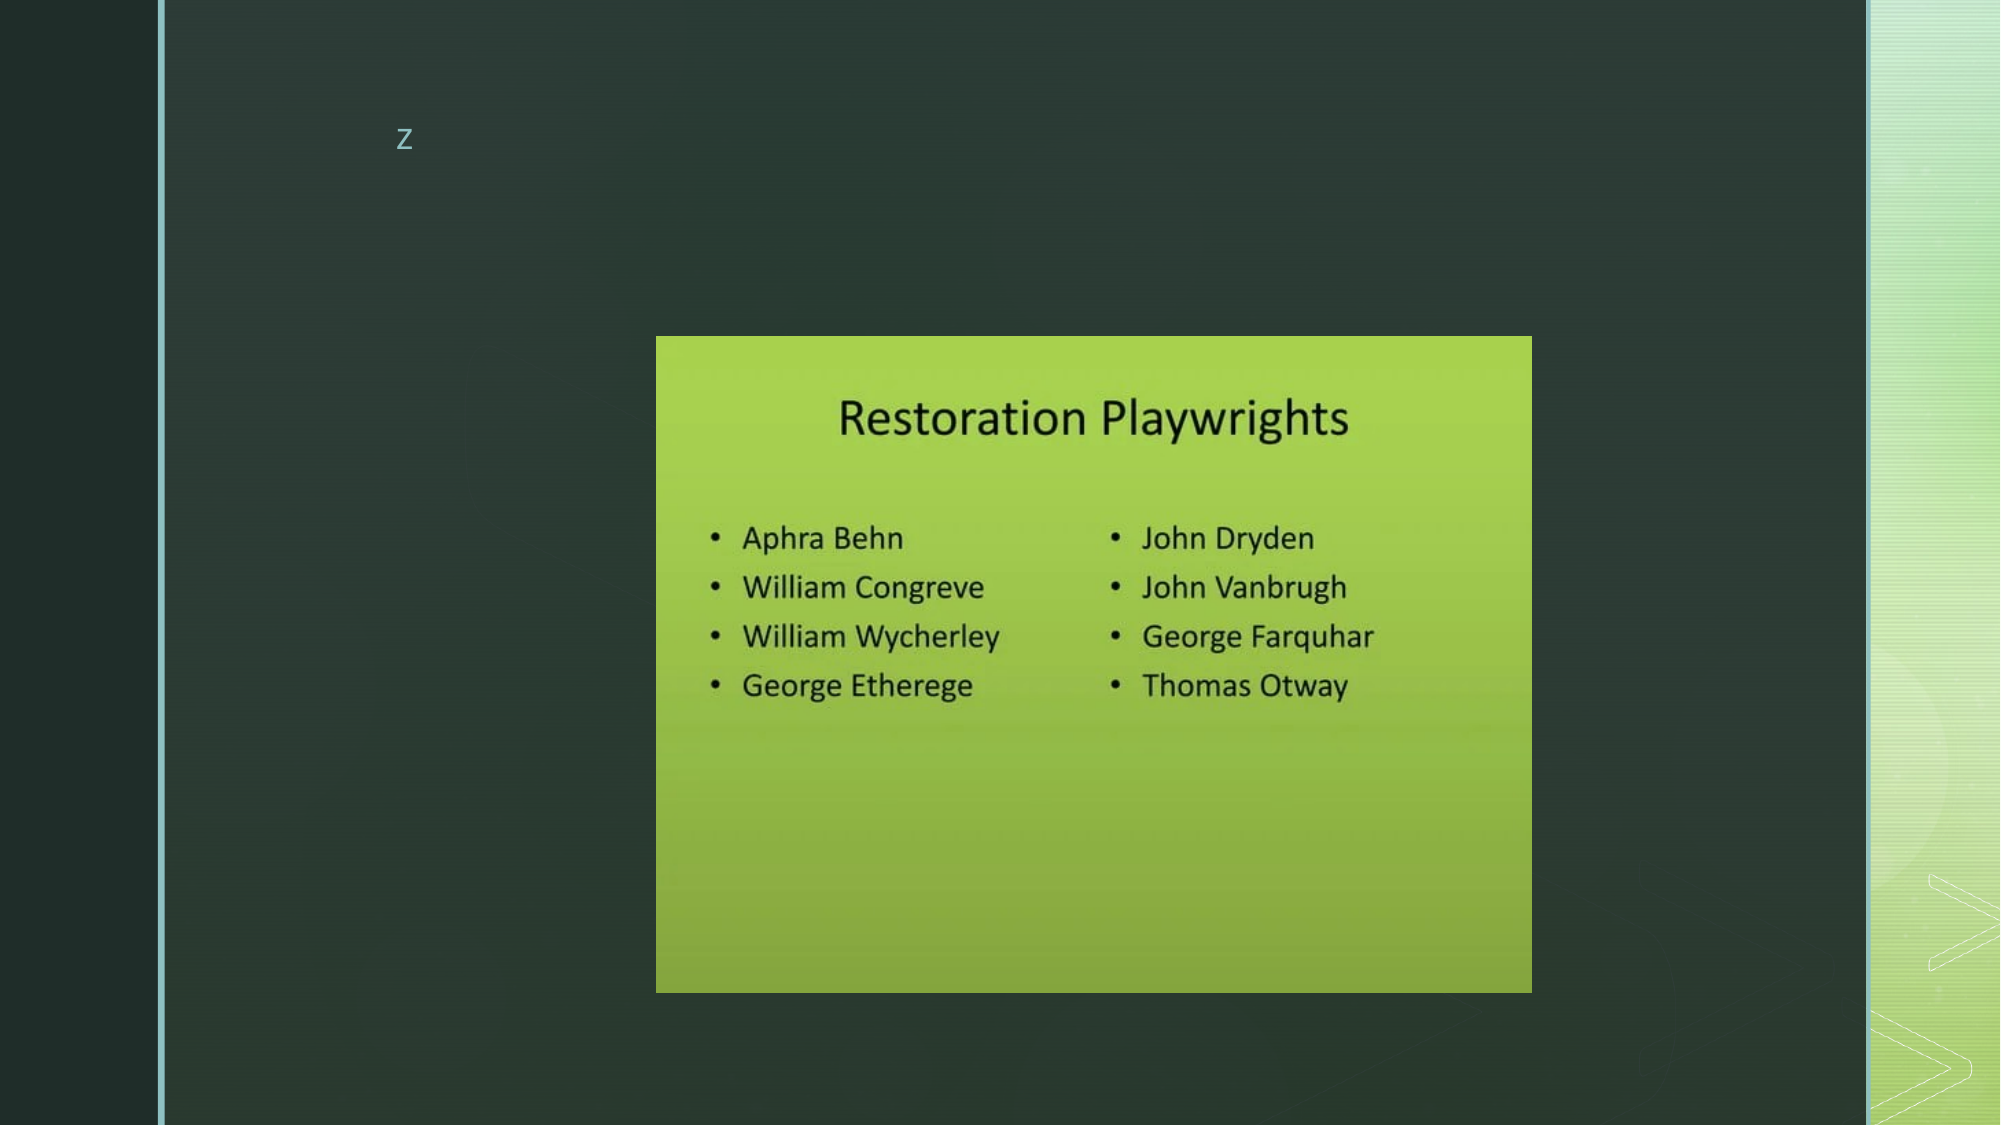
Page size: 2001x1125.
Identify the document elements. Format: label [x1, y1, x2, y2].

picture [1871, 0, 2001, 1125]
list [656, 336, 1533, 993]
